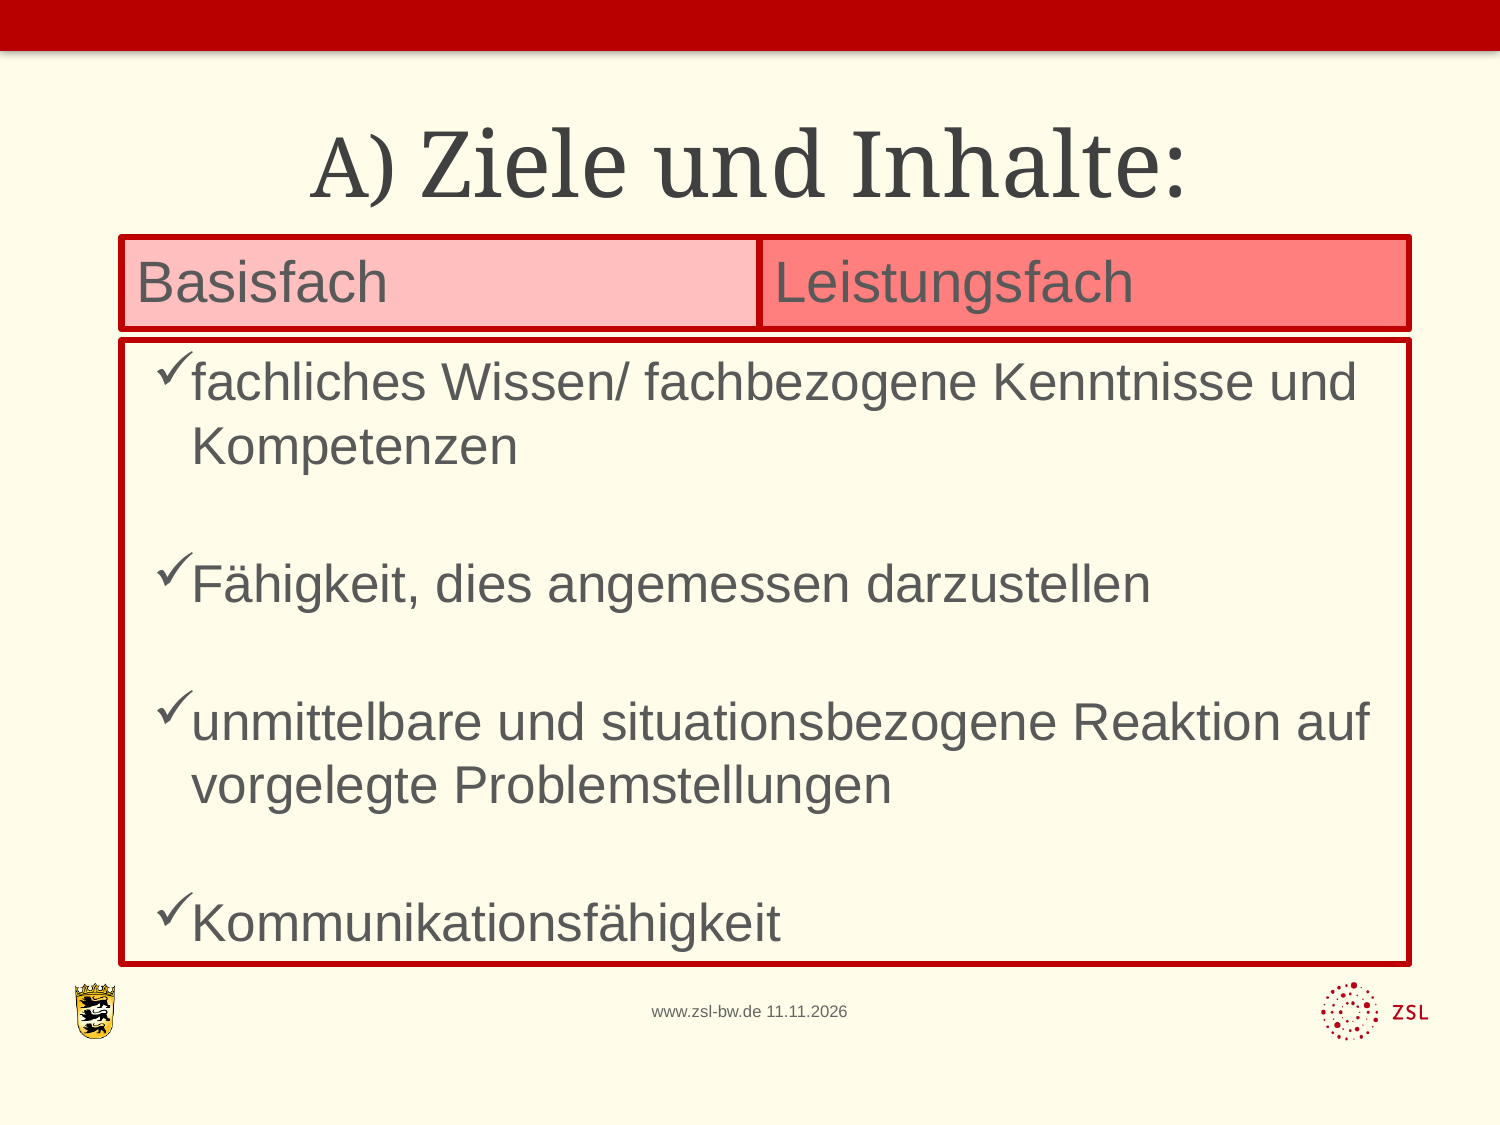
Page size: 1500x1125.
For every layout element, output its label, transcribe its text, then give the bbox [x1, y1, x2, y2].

title A) Ziele und Inhalte: [75, 78, 1425, 254]
text_box Basisfach [121, 236, 759, 330]
picture [73, 981, 117, 1041]
text_box fachliches Wissen/ fachbezogene Kenntnisse und Kompetenzen Fähigkeit, dies angemessen darzustellen unmittelbare und situationsbezogene Reaktion auf vorgelegte Problemstellungen Kommunikationsfähigkeit [121, 340, 1409, 965]
text_box Leistungsfach [759, 236, 1410, 330]
picture [1320, 981, 1429, 1041]
